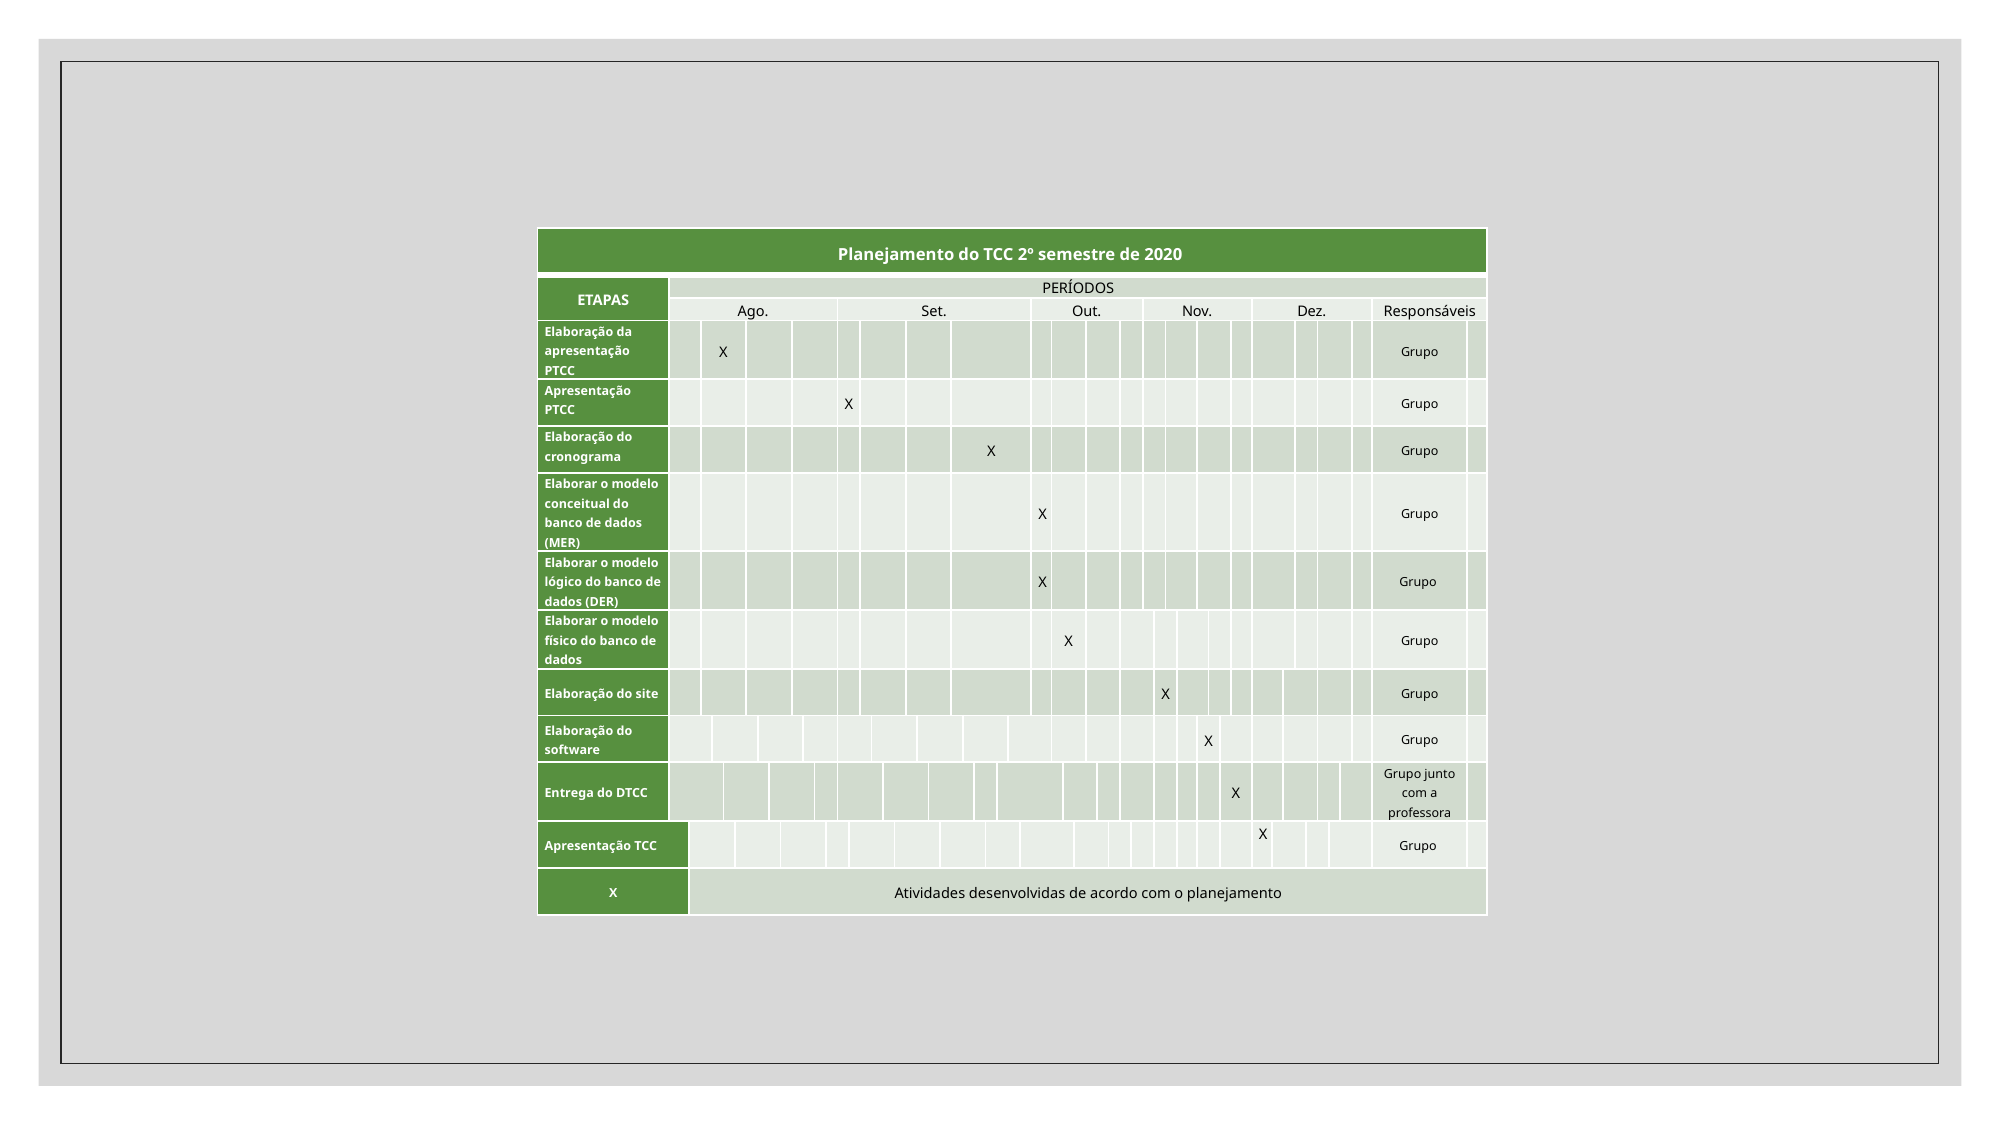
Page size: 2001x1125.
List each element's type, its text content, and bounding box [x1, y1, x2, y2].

table_cell [861, 427, 905, 472]
table_cell [1178, 716, 1196, 761]
table_cell X [1198, 716, 1219, 761]
table_cell [1155, 716, 1176, 761]
table_header Planejamento do TCC 2º semestre de 2020 [538, 229, 1486, 272]
table_cell Out. [1032, 299, 1142, 320]
table_cell [1178, 611, 1208, 668]
table_cell [670, 552, 700, 609]
table_cell [1353, 670, 1371, 715]
table_cell [1009, 716, 1051, 761]
table_cell [1318, 552, 1351, 609]
table_cell [702, 611, 745, 668]
table_cell [1232, 380, 1251, 425]
table_cell [1144, 321, 1165, 378]
table_cell Elaborar o modelo físico do banco de dados [538, 611, 668, 668]
table_cell [1253, 716, 1282, 761]
table_cell [1468, 474, 1486, 550]
table_cell [918, 716, 962, 761]
table_cell X [1032, 552, 1051, 609]
table_cell [713, 716, 757, 761]
table_cell [670, 321, 700, 378]
table_cell X [838, 380, 859, 425]
table_cell [1155, 822, 1176, 867]
table_cell [1468, 380, 1486, 425]
table_cell [670, 670, 700, 715]
table_cell [1198, 822, 1219, 867]
table_cell [1318, 321, 1351, 378]
table_cell [1232, 552, 1251, 609]
table_cell [804, 716, 837, 761]
table_cell [838, 763, 882, 820]
table_cell [1121, 763, 1153, 820]
table_cell Elaboração da apresentação PTCC [538, 321, 668, 378]
table_cell [1087, 321, 1119, 378]
table_cell [1468, 716, 1486, 761]
table_cell [1121, 552, 1142, 609]
table_cell Grupo [1373, 716, 1466, 761]
table_cell [1064, 763, 1096, 820]
table_cell [1052, 474, 1085, 550]
table_cell [1253, 670, 1282, 715]
table_cell [895, 822, 939, 867]
table_cell [952, 380, 1030, 425]
table_cell Grupo [1373, 321, 1466, 378]
table_cell [793, 670, 837, 715]
table_cell [1155, 611, 1176, 668]
table_cell [1232, 427, 1251, 472]
table_cell [1353, 321, 1371, 378]
table_cell [1232, 321, 1251, 378]
table_cell [1353, 716, 1371, 761]
table_cell [850, 822, 894, 867]
table_cell [838, 474, 859, 550]
table_cell [1166, 321, 1196, 378]
table_cell Grupo [1373, 611, 1466, 668]
table_cell Ago. [670, 299, 837, 320]
table_cell [986, 822, 1019, 867]
table_cell [838, 670, 859, 715]
table_cell [702, 670, 745, 715]
table_cell [1341, 763, 1371, 820]
table_cell [1296, 380, 1317, 425]
table_cell [1318, 427, 1351, 472]
table_cell [1098, 763, 1119, 820]
table_cell [1198, 474, 1230, 550]
table_cell [670, 716, 711, 761]
table_cell Set. [838, 299, 1030, 320]
table_cell [1032, 611, 1051, 668]
table_cell [1209, 611, 1230, 668]
table_cell [1032, 670, 1051, 715]
table_cell [1318, 474, 1351, 550]
table_cell Grupo [1373, 670, 1466, 715]
table_cell [1178, 822, 1196, 867]
table_cell [1166, 380, 1196, 425]
table_cell [1166, 474, 1196, 550]
table_cell [1166, 552, 1196, 609]
table_cell [1284, 716, 1317, 761]
table_cell [1284, 763, 1317, 820]
table_cell [838, 716, 871, 761]
table_cell [1087, 611, 1119, 668]
table_cell [861, 611, 905, 668]
table_cell [1166, 427, 1196, 472]
table_cell [1253, 763, 1282, 820]
table_cell Grupo junto com a professora [1373, 763, 1466, 820]
table_cell [1318, 763, 1339, 820]
table_cell Atividades desenvolvidas de acordo com o planejamento [690, 869, 1486, 914]
table_cell [952, 670, 1030, 715]
table_cell [952, 474, 1030, 550]
table_cell [1232, 670, 1251, 715]
table_cell [1087, 552, 1119, 609]
table_cell [1253, 611, 1294, 668]
table_cell [670, 380, 700, 425]
table_cell [907, 380, 950, 425]
table_cell [1121, 380, 1142, 425]
table_cell X [1253, 822, 1271, 867]
table_cell [793, 474, 837, 550]
table_cell [770, 763, 814, 820]
table_cell [793, 427, 837, 472]
table_cell [1307, 822, 1328, 867]
table_cell [670, 427, 700, 472]
table_cell [952, 552, 1030, 609]
table_cell [1221, 716, 1251, 761]
table_cell [1209, 670, 1230, 715]
table_cell [1021, 822, 1073, 867]
table_cell [1468, 611, 1486, 668]
table_cell [1032, 321, 1051, 378]
table_cell Apresentação PTCC [538, 380, 668, 425]
table_cell Apresentação TCC [538, 822, 688, 867]
table_cell [1353, 427, 1371, 472]
table_cell [1087, 716, 1119, 761]
table_cell [1318, 716, 1351, 761]
table_cell [1468, 670, 1486, 715]
table_cell [1253, 427, 1294, 472]
table_cell [952, 611, 1030, 668]
table_cell [1198, 380, 1230, 425]
table_cell [1296, 552, 1317, 609]
table_cell [1198, 763, 1219, 820]
table_cell [747, 380, 791, 425]
table_cell [702, 474, 745, 550]
table_cell X [1032, 474, 1051, 550]
table_cell [1144, 380, 1165, 425]
table_cell [907, 670, 950, 715]
table_cell [670, 611, 700, 668]
table_cell [1296, 611, 1317, 668]
table_cell [1052, 321, 1085, 378]
table_cell [907, 321, 950, 378]
table_cell [1132, 822, 1153, 867]
table_cell [929, 763, 973, 820]
table_cell [838, 552, 859, 609]
table_cell [815, 763, 837, 820]
table_cell [1121, 670, 1153, 715]
table_cell [1253, 380, 1294, 425]
table_cell Elaboração do site [538, 670, 668, 715]
table_cell [1468, 427, 1486, 472]
table_cell [747, 552, 791, 609]
table_cell [1144, 427, 1165, 472]
table_cell [781, 822, 825, 867]
table_cell [1155, 763, 1176, 820]
table_cell [941, 822, 985, 867]
table_cell [907, 474, 950, 550]
table_cell [1330, 822, 1371, 867]
table_cell [1468, 321, 1486, 378]
table_cell [1087, 380, 1119, 425]
table_cell [1121, 427, 1142, 472]
table_cell [1032, 427, 1051, 472]
table_cell [1087, 427, 1119, 472]
table_cell [1296, 474, 1317, 550]
table_cell [1353, 552, 1371, 609]
table_cell [747, 474, 791, 550]
table_cell [793, 552, 837, 609]
table_cell [1468, 552, 1486, 609]
table_cell Grupo [1373, 474, 1466, 550]
table_cell [690, 822, 734, 867]
table_cell [861, 670, 905, 715]
table_cell [1353, 611, 1371, 668]
table_cell Grupo [1373, 552, 1466, 609]
table_cell [1075, 822, 1108, 867]
table_cell [670, 474, 700, 550]
table_cell Entrega do DTCC [538, 763, 668, 820]
table_cell [827, 822, 848, 867]
table_cell Nov. [1144, 299, 1251, 320]
table_cell [1052, 716, 1085, 761]
table_cell [747, 427, 791, 472]
table_cell [1121, 321, 1142, 378]
table_cell [1121, 611, 1153, 668]
table_cell [724, 763, 768, 820]
table_cell [793, 611, 837, 668]
table_cell [1144, 474, 1165, 550]
table_cell [702, 380, 745, 425]
table_cell [1353, 474, 1371, 550]
table_cell [1198, 321, 1230, 378]
table_cell [1052, 552, 1085, 609]
table_cell [861, 380, 905, 425]
table_cell [1052, 380, 1085, 425]
table_cell [1087, 474, 1119, 550]
table_cell [838, 321, 859, 378]
table_cell [884, 763, 928, 820]
table_cell [1109, 822, 1130, 867]
table_cell [861, 321, 905, 378]
table_cell [952, 321, 1030, 378]
table_cell Grupo [1373, 822, 1466, 867]
table_cell [1296, 427, 1317, 472]
table_cell X [952, 427, 1030, 472]
table_cell [793, 380, 837, 425]
table_cell [907, 611, 950, 668]
table_cell Grupo [1373, 427, 1466, 472]
table_cell Elaboração do software [538, 716, 668, 761]
table_cell Elaboração do cronograma [538, 427, 668, 472]
table_cell [747, 321, 791, 378]
table_cell [1032, 380, 1051, 425]
table_cell [1273, 822, 1305, 867]
table_cell Elaborar o modelo lógico do banco de dados (DER) [538, 552, 668, 609]
table_cell [975, 763, 996, 820]
table_cell [1468, 763, 1486, 820]
table_cell [702, 427, 745, 472]
table_cell [759, 716, 802, 761]
table_cell [1318, 380, 1351, 425]
table_cell [1468, 822, 1486, 867]
table_cell [1178, 670, 1208, 715]
table_cell Grupo [1373, 380, 1466, 425]
table_cell [1052, 670, 1085, 715]
table_cell [1318, 670, 1351, 715]
table_cell [1178, 763, 1196, 820]
table_cell [838, 611, 859, 668]
table_cell [1121, 716, 1153, 761]
table_cell [1353, 380, 1371, 425]
table_cell [793, 321, 837, 378]
table_cell [872, 716, 916, 761]
table_cell [838, 427, 859, 472]
table_cell [1253, 474, 1294, 550]
table_cell [1253, 321, 1294, 378]
table_cell [736, 822, 780, 867]
table_cell PERÍODOS [670, 278, 1486, 297]
table_cell [964, 716, 1007, 761]
table_cell Dez. [1253, 299, 1371, 320]
table_cell [670, 763, 723, 820]
table_cell [907, 427, 950, 472]
table_cell [1253, 552, 1294, 609]
table_cell [1087, 670, 1119, 715]
table_cell [1232, 611, 1251, 668]
table_cell X [702, 321, 745, 378]
table_cell [1284, 670, 1317, 715]
table_cell [1198, 427, 1230, 472]
table_cell [1232, 474, 1251, 550]
table_cell [998, 763, 1062, 820]
table_cell [1296, 321, 1317, 378]
table_cell [1318, 611, 1351, 668]
table_cell [861, 474, 905, 550]
table_cell [907, 552, 950, 609]
table_cell X [1052, 611, 1085, 668]
table_cell ETAPAS [538, 278, 668, 320]
table_cell [1121, 474, 1142, 550]
table_cell [1144, 552, 1165, 609]
table_cell [1198, 552, 1230, 609]
table_cell [861, 552, 905, 609]
table_cell Responsáveis [1373, 299, 1486, 320]
table_cell [1221, 822, 1251, 867]
table_cell X [538, 869, 688, 914]
table_cell [1052, 427, 1085, 472]
table_cell [702, 552, 745, 609]
table_cell Elaborar o modelo conceitual do banco de dados (MER) [538, 474, 668, 550]
table_cell [747, 670, 791, 715]
table_cell X [1155, 670, 1176, 715]
table_cell [747, 611, 791, 668]
table_cell X [1221, 763, 1251, 820]
